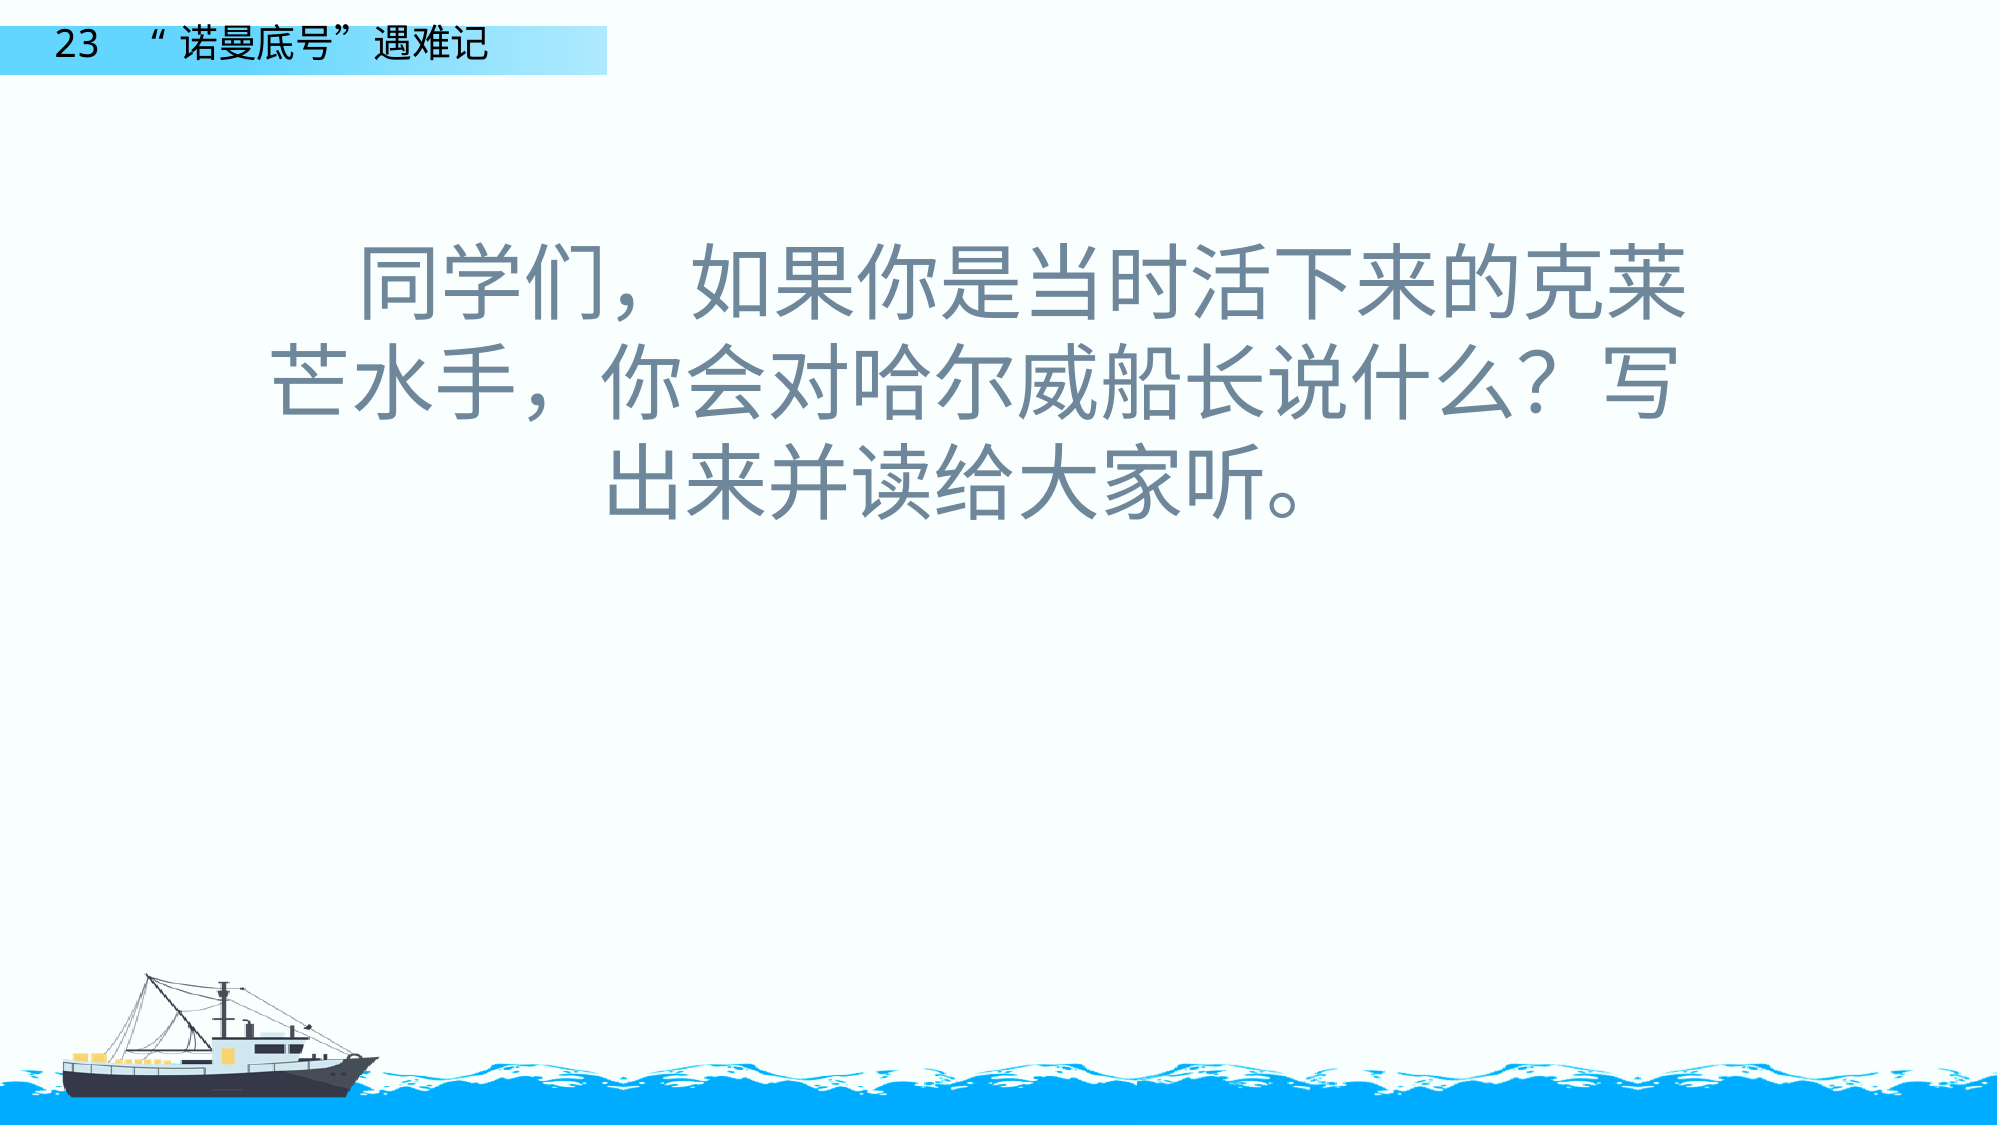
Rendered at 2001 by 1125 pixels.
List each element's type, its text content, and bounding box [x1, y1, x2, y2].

picture [1232, 1082, 1270, 1087]
title 同学们，如果你是当时活下来的克莱芒水手，你会对哈尔威船长说什么？写出来并读给大家听。 [241, 225, 1710, 535]
picture [0, 940, 2000, 1125]
